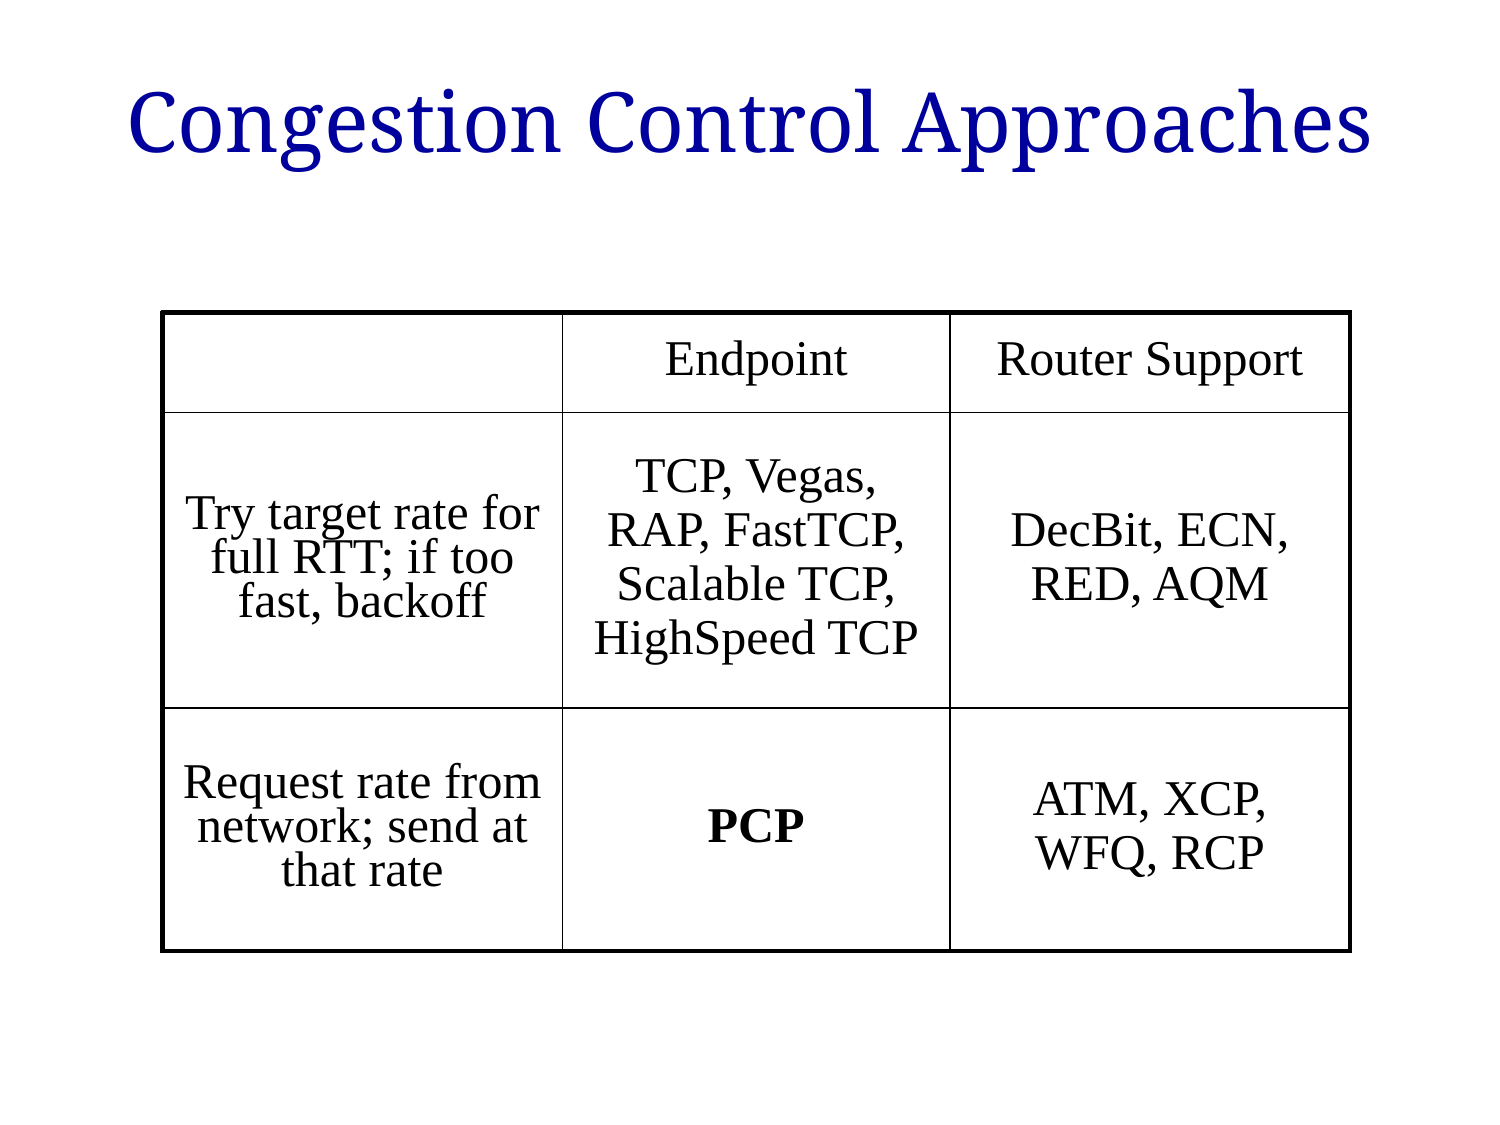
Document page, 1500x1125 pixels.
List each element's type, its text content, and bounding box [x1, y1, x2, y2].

table_cell ATM, XCP, WFQ, RCP [951, 709, 1348, 949]
table_cell DecBit, ECN, RED, AQM [951, 413, 1348, 707]
table_cell TCP, Vegas, RAP, FastTCP, Scalable TCP, HighSpeed TCP [563, 413, 949, 707]
table_cell Request rate from network; send at that rate [165, 709, 562, 949]
table_cell Try target rate for full RTT; if too fast, backoff [165, 413, 562, 707]
table_cell PCP [563, 709, 949, 949]
title Congestion Control Approaches [74, 47, 1426, 191]
table_header [165, 315, 562, 412]
table_header Router Support [951, 315, 1348, 412]
table_header Endpoint [563, 315, 949, 412]
